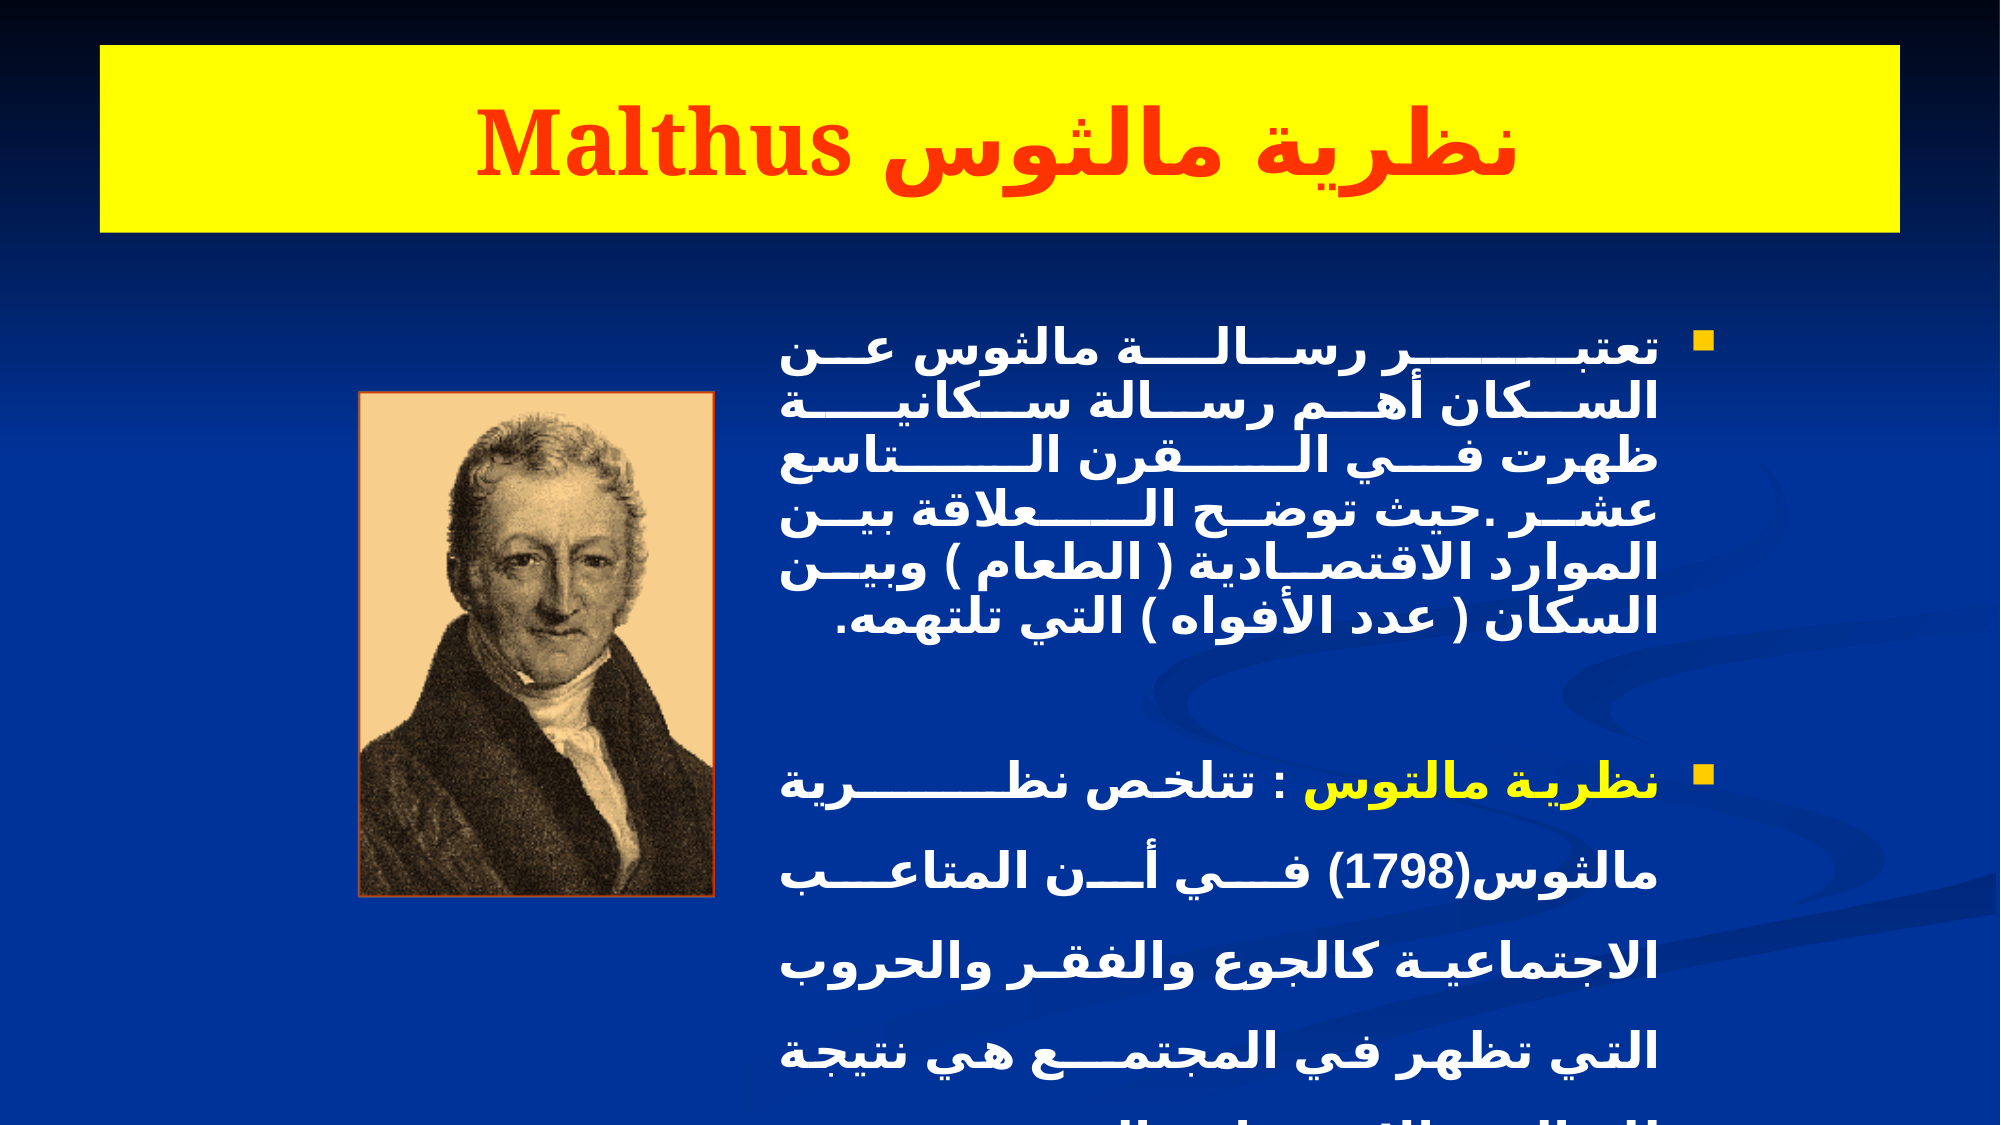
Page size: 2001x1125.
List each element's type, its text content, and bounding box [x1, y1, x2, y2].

title نظرية مالثوس Malthus [99, 45, 1900, 233]
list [338, 373, 715, 905]
list تعتبـــــــر رسالــــة مالثوس عن السكان أهم رسالة سكانيـــــة ظهرت في الـــقرن الــــتاسع عشر .حيث توضح الــــعلاقة بين الموارد الاقتصادية ( الطعام ) وبين السكان ( عدد الأفواه ) التي تلتهمه. نظرية مالتوس : تتلخص نظــــــــرية مالثوس(1798) في أن المتاعب الاجتماعية كالجوع والفقر والحروب التي تظهر في المجتمـــع هي نتيجة للتوالد الإنساني السريع وعدم تناسب هذا التــــــوالد مع حجـــــم المــــواد الغذائية التي يمكن أن يعيش عليها الانسان . [763, 243, 1733, 1125]
